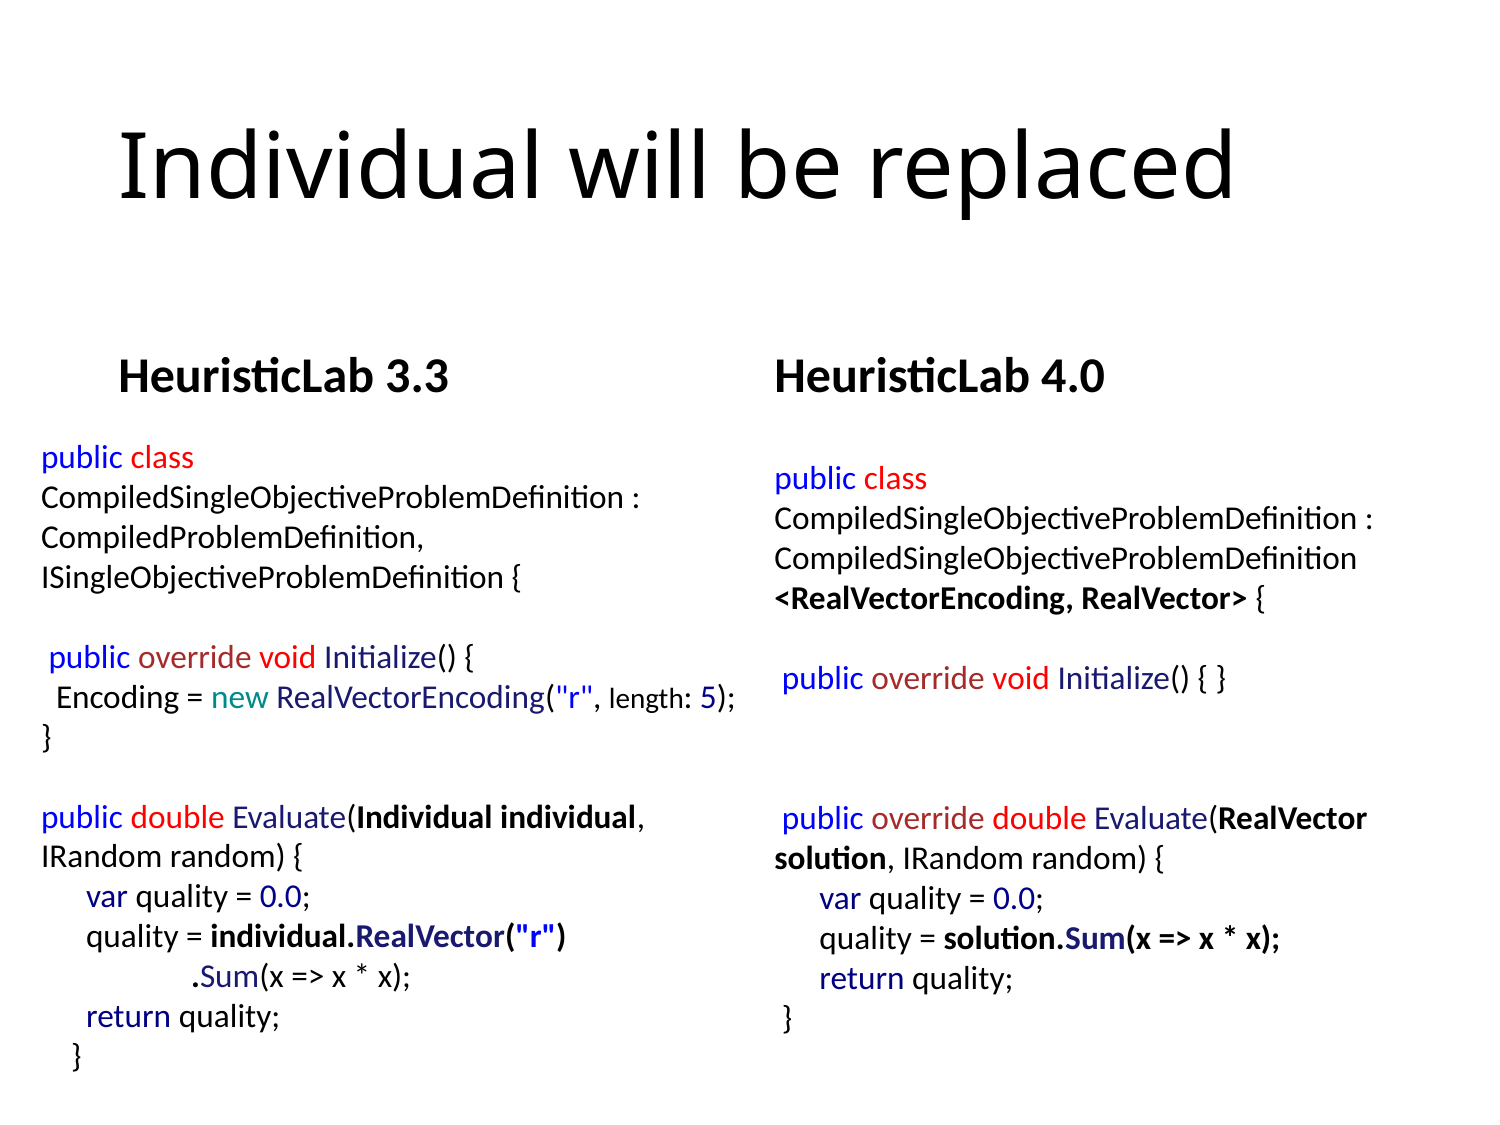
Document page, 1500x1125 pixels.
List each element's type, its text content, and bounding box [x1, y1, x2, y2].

title Individual will be replaced [103, 59, 1398, 278]
list HeuristicLab 4.0 [759, 275, 1398, 411]
list public class CompiledSingleObjectiveProblemDefinition : CompiledSingleObjectiveProblemDefinition <RealVectorEncoding, RealVector> { public override void Initialize() { } public override double Evaluate(RealVector solution, IRandom random) { var quality = 0.0; quality = solution.Sum(x => x * x); return quality; } [759, 448, 1500, 945]
list public class CompiledSingleObjectiveProblemDefinition : CompiledProblemDefinition, ISingleObjectiveProblemDefinition { public override void Initialize() { Encoding = new RealVectorEncoding("r", length: 5); } public double Evaluate(Individual individual, IRandom random) { var quality = 0.0; quality = individual.RealVector("r") .Sum(x => x * x); return quality; } [26, 427, 760, 924]
list HeuristicLab 3.3 [103, 275, 738, 411]
